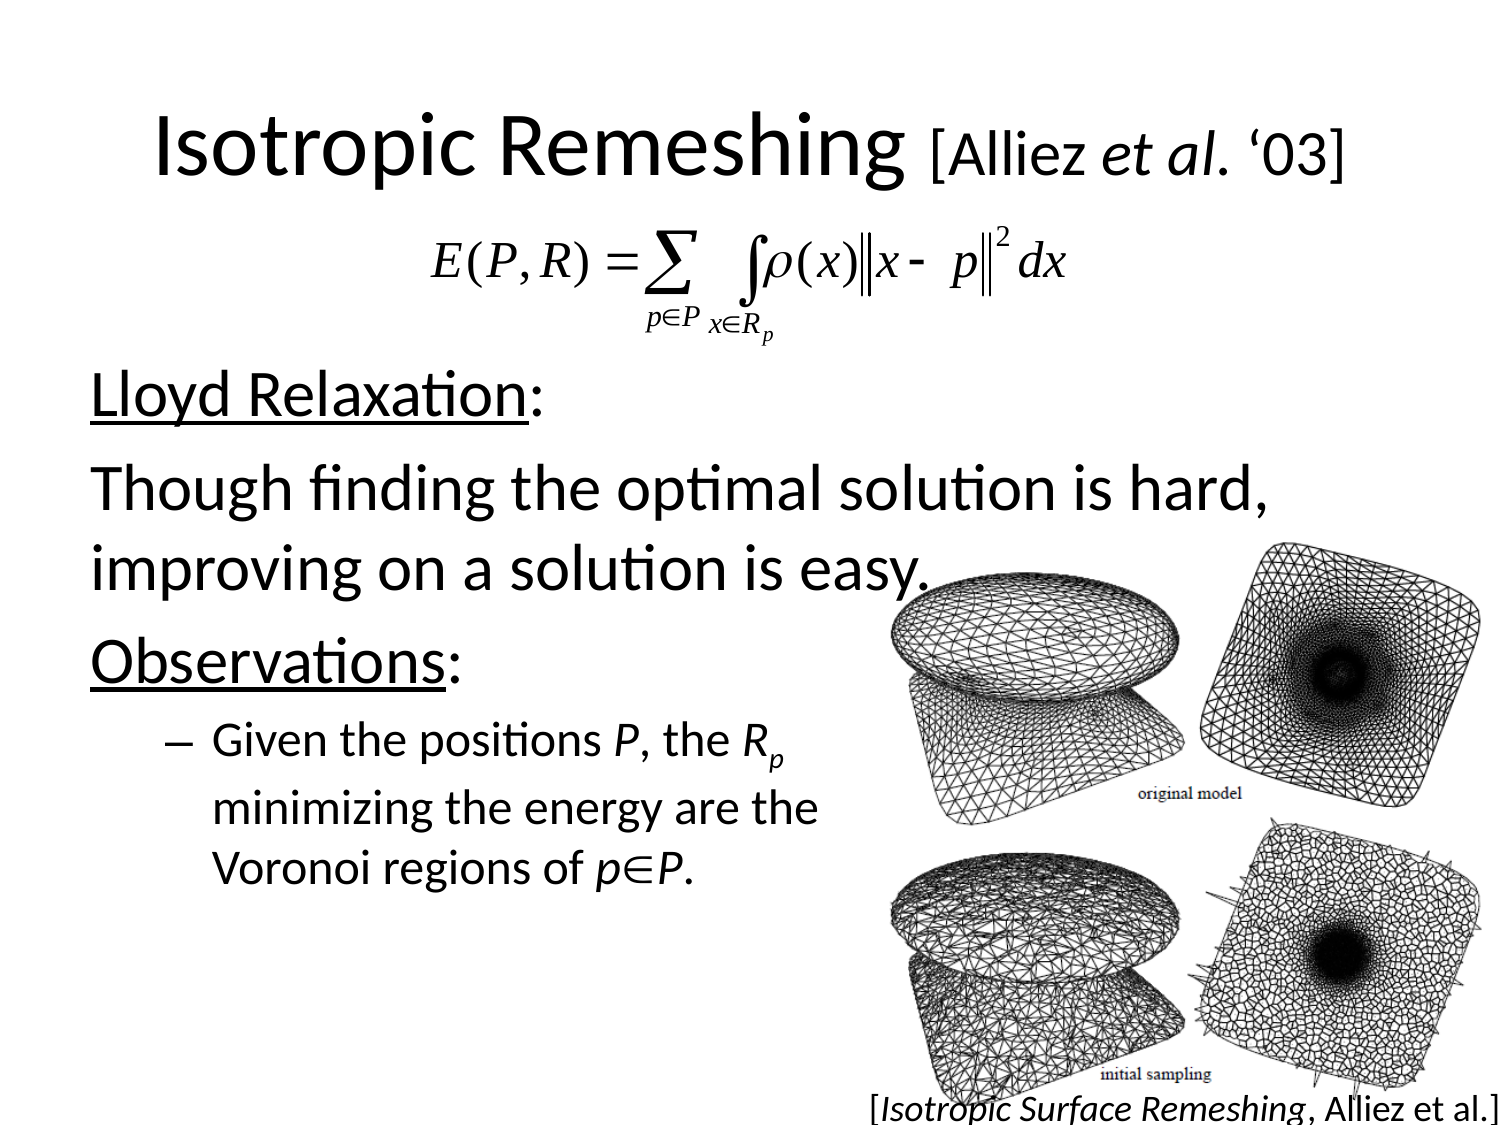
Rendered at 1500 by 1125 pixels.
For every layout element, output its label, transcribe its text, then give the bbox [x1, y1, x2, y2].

list Lloyd Relaxation: Though finding the optimal solution is hard, improving on a solution is easy. Observations: Given the positions P, the Rp minimizing the energy are the Voronoi regions of pP. [75, 262, 1425, 1125]
text_box [Isotropic Surface Remeshing, Alliez et al.] [853, 1076, 1500, 1125]
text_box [421, 212, 1076, 356]
title Isotropic Remeshing [Alliez et al. ‘03] [75, 45, 1425, 233]
picture [876, 524, 1500, 1113]
